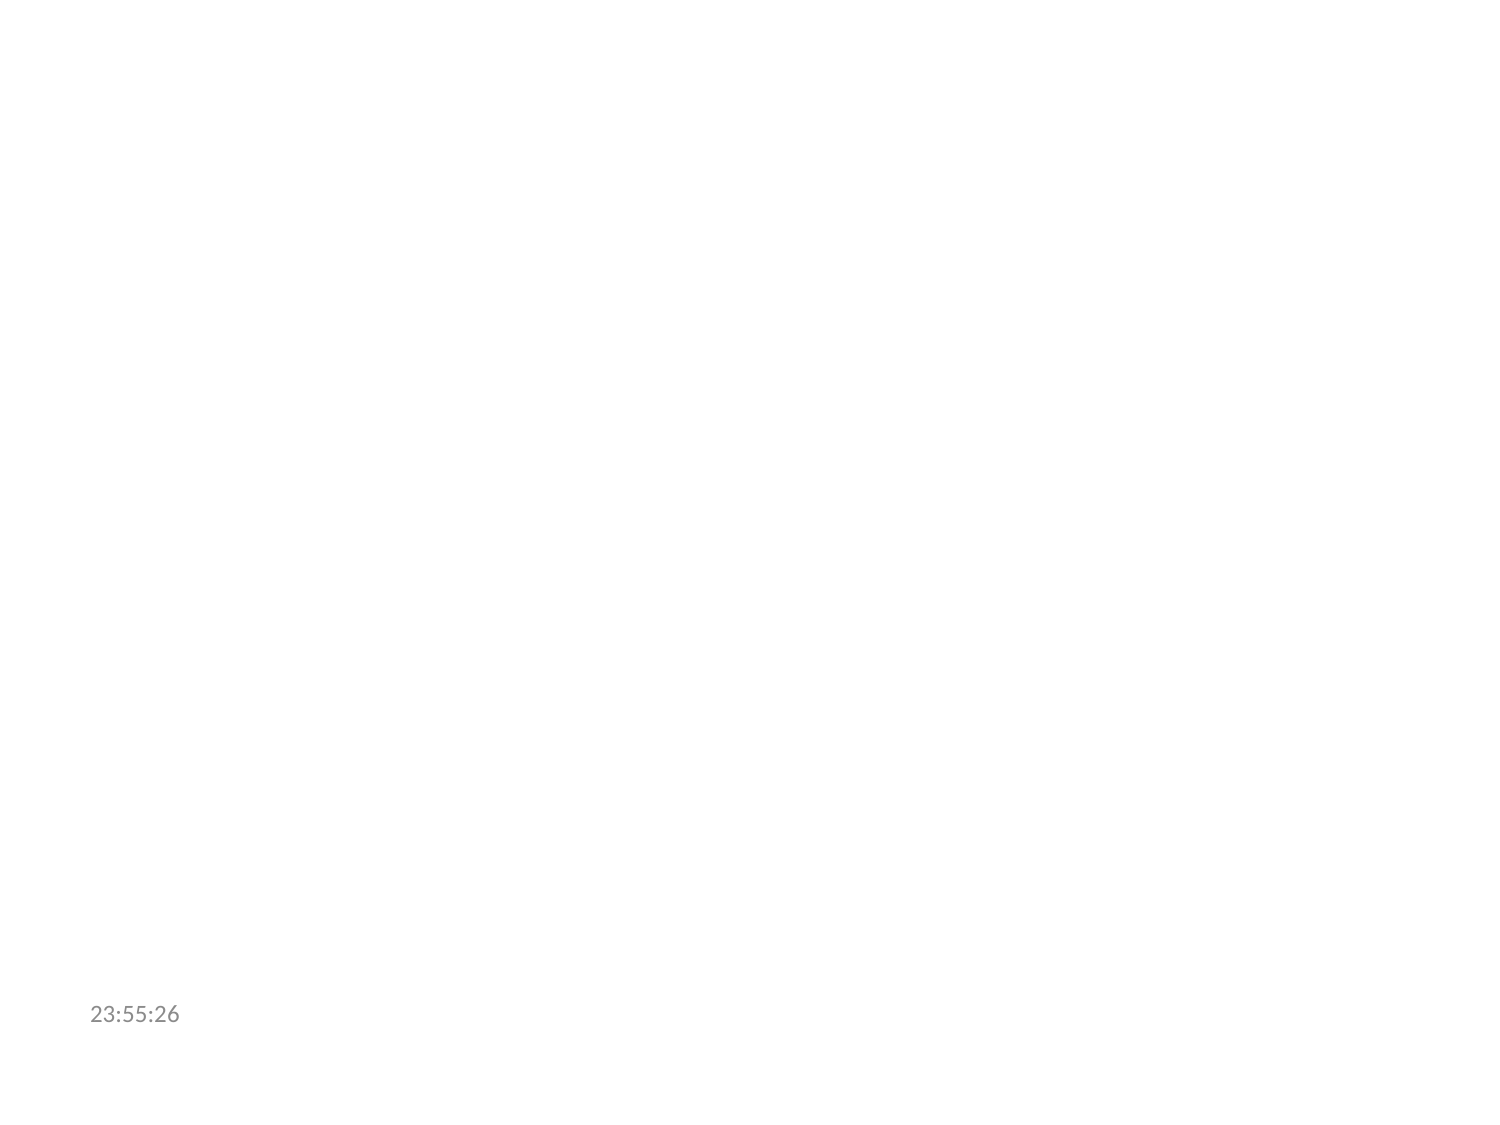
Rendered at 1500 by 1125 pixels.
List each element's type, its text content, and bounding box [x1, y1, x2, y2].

text_box 15:35:09 [75, 982, 425, 1043]
